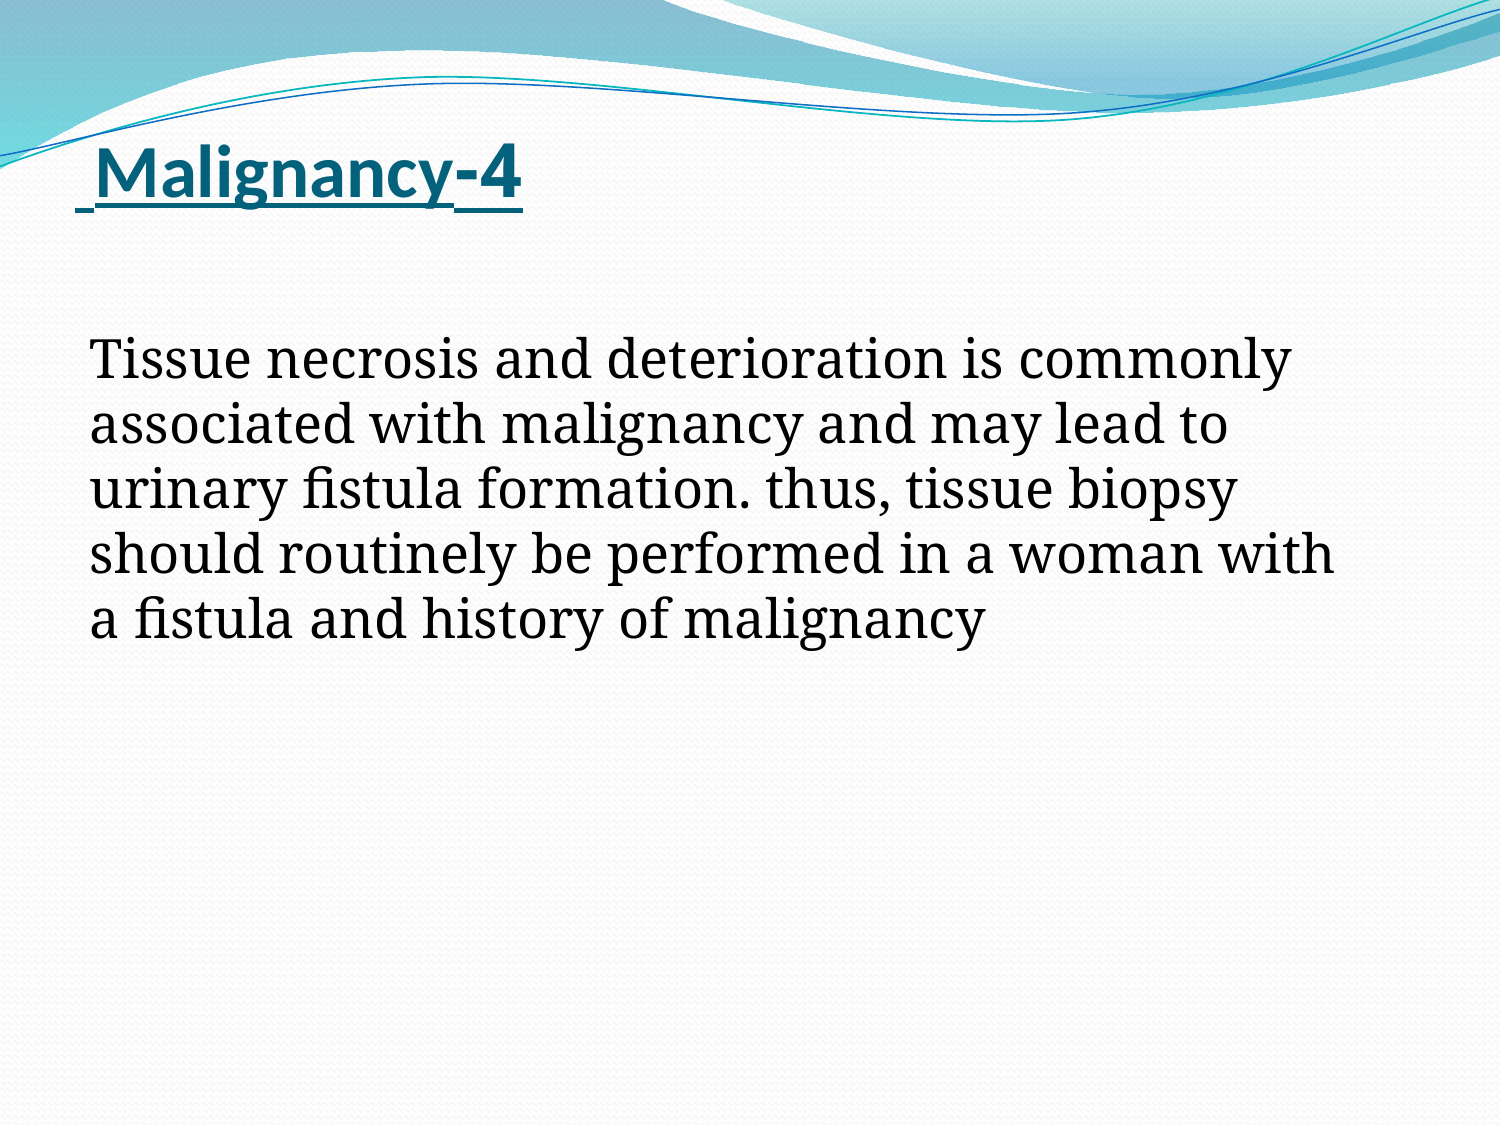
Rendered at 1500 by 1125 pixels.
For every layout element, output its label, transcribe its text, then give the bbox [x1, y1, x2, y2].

list Tissue necrosis and deterioration is commonly associated with malignancy and may lead to urinary fistula formation. thus, tissue biopsy should routinely be performed in a woman with a fistula and history of malignancy [75, 317, 1425, 1038]
title 4-Malignancy [75, 115, 1425, 303]
